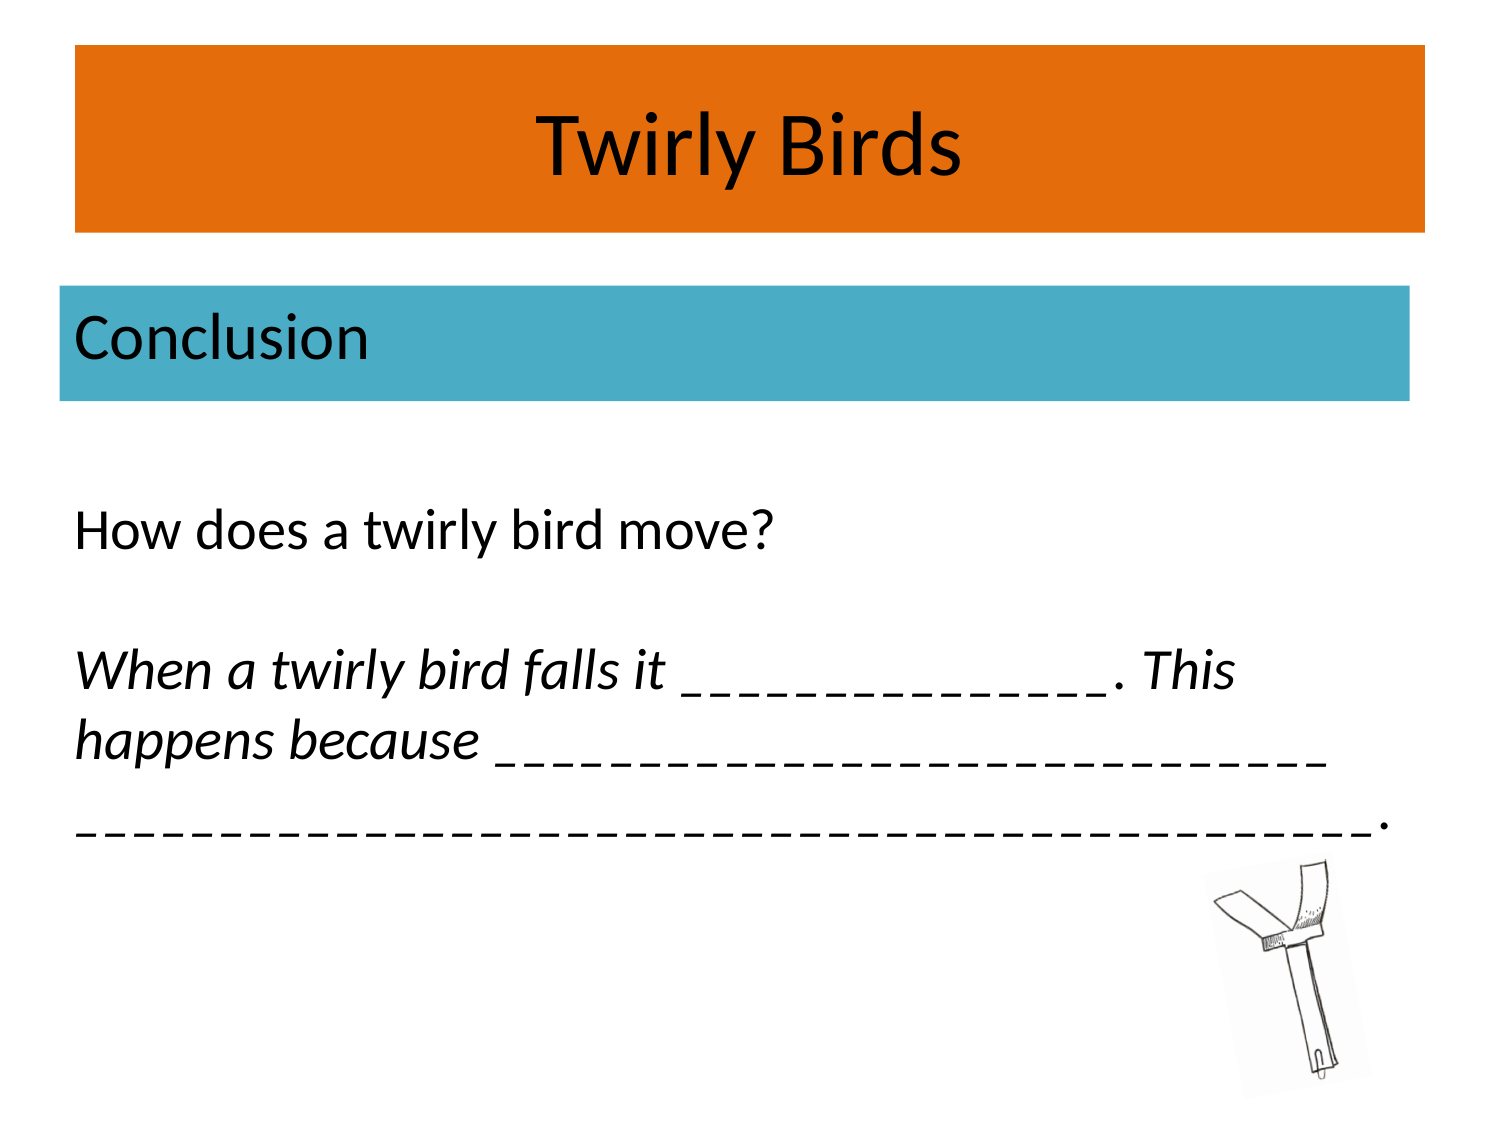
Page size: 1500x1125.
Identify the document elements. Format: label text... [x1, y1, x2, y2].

picture [1204, 852, 1371, 1098]
text_box How does a twirly bird move? When a twirly bird falls it _______________. This happens because _____________________________ _____________________________________________. [59, 483, 1425, 849]
list Conclusion [59, 285, 1410, 402]
title Twirly Birds [75, 45, 1425, 233]
